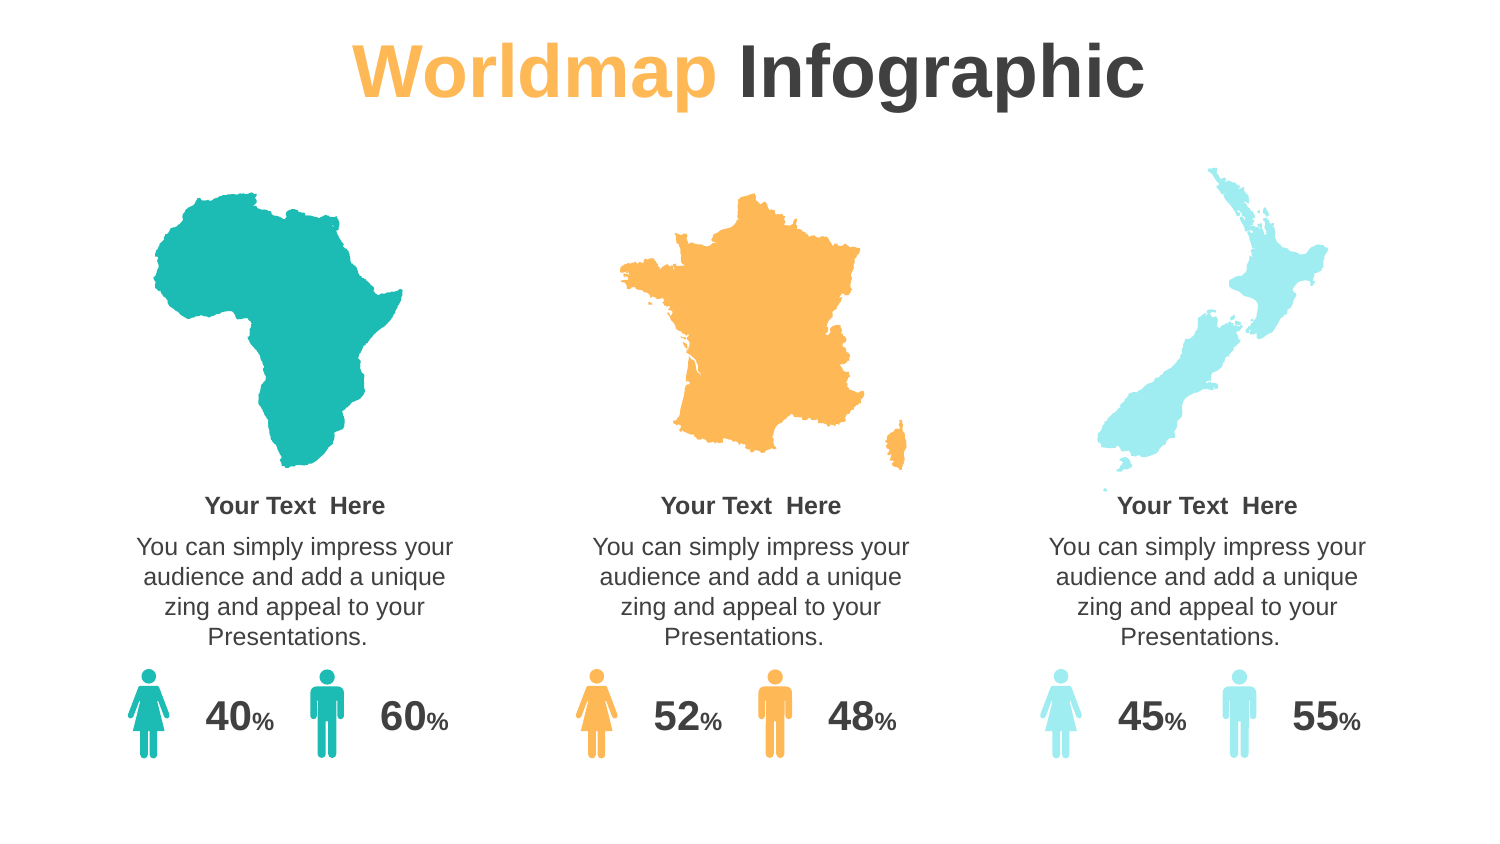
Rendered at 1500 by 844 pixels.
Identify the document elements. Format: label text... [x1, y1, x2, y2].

text_box [620, 193, 865, 453]
text_box 55% [1271, 681, 1382, 746]
text_box [1097, 309, 1243, 458]
title Worldmap Infographic [0, 4, 1500, 132]
text_box 45% [1097, 681, 1208, 746]
text_box [1220, 668, 1259, 760]
text_box 52% [632, 681, 744, 746]
text_box [1116, 457, 1133, 472]
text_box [575, 482, 928, 660]
text_box [756, 668, 795, 760]
text_box [125, 668, 172, 761]
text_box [1031, 482, 1384, 660]
text_box [885, 419, 907, 470]
text_box 48% [807, 681, 918, 746]
text_box [1038, 668, 1084, 761]
text_box 40% [184, 681, 296, 746]
text_box [573, 668, 620, 761]
text_box [1207, 167, 1329, 339]
text_box [153, 192, 403, 468]
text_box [119, 482, 471, 660]
text_box [308, 668, 347, 760]
text_box 60% [359, 681, 470, 746]
